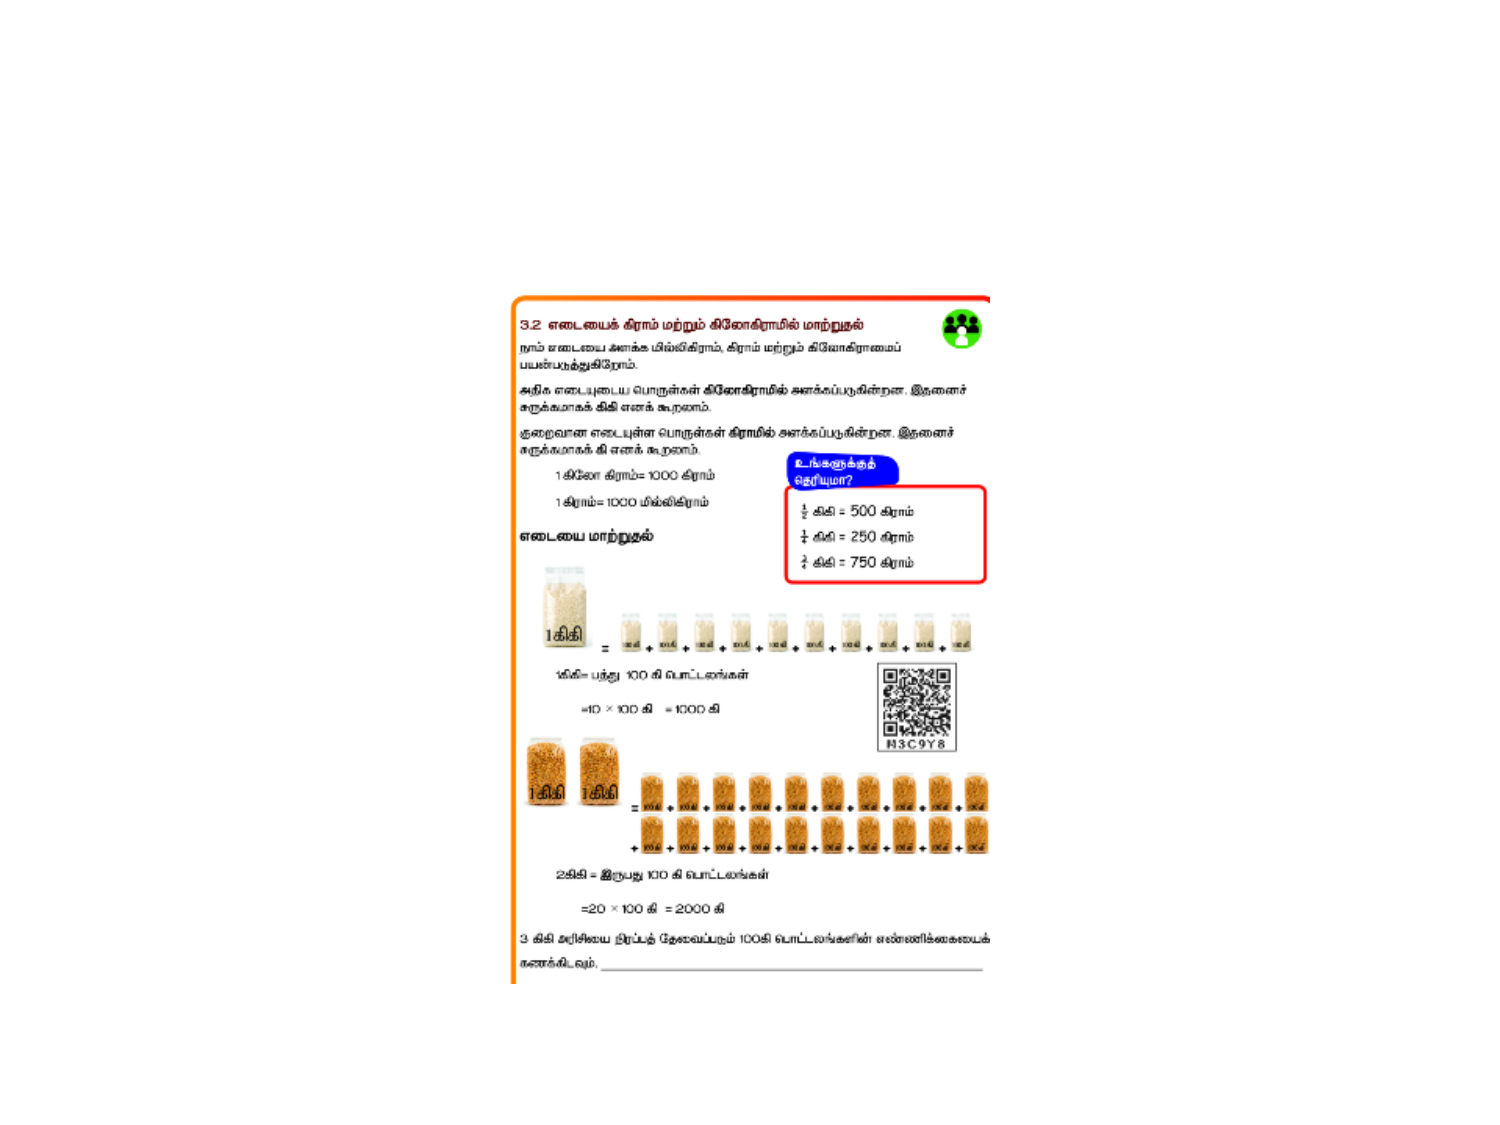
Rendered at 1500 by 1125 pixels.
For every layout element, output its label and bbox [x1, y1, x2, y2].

list [509, 283, 991, 984]
